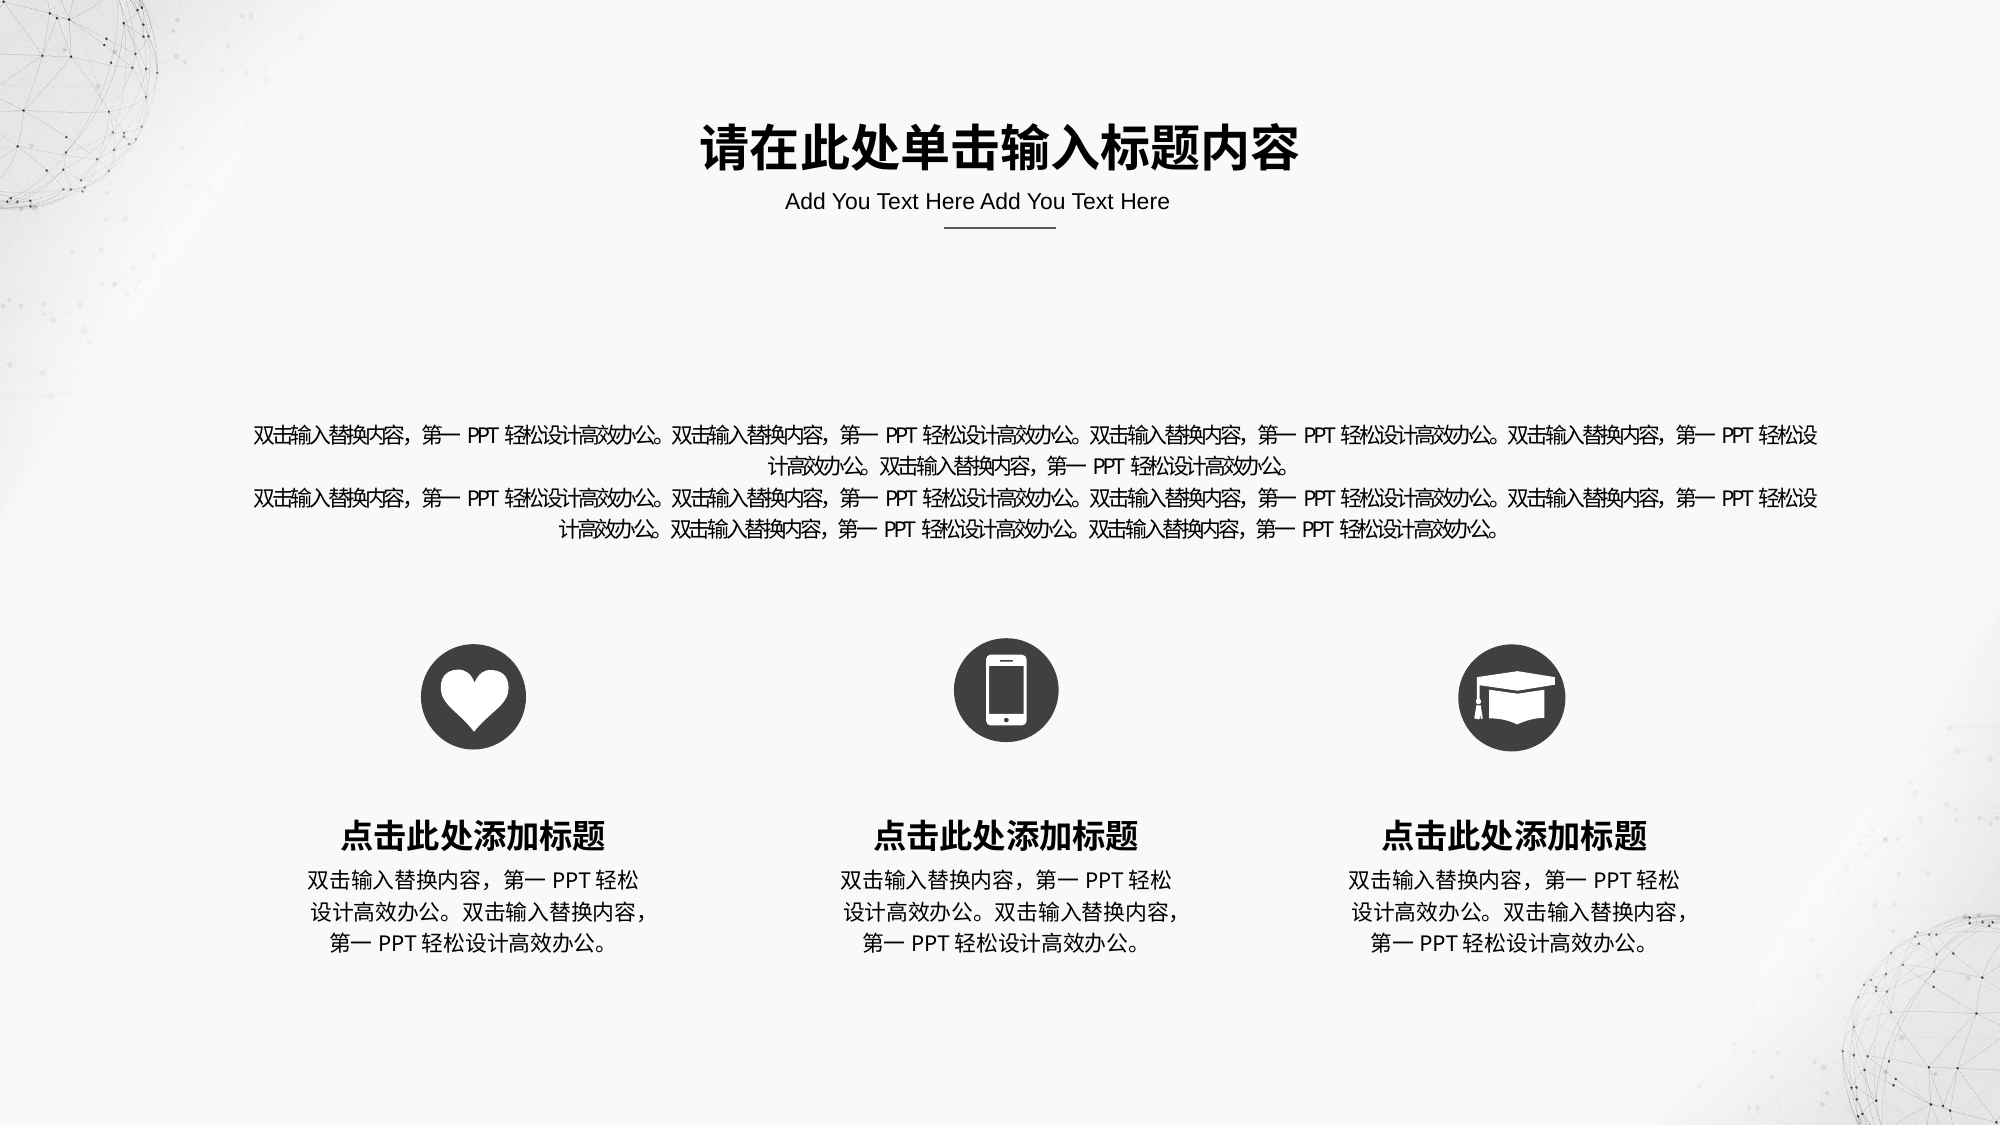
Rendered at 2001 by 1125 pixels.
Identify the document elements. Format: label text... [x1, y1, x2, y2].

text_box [953, 637, 1059, 743]
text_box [1451, 637, 1572, 758]
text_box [414, 637, 533, 756]
picture [0, 0, 2000, 1125]
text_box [828, 809, 1184, 963]
text_box 双击输入替换内容，第一PPT轻松设计高效办公。双击输入替换内容，第一PPT轻松设计高效办公。双击输入替换内容，第一PPT轻松设计高效办公。双击输入替换内容，第一PPT轻松设计高效办公。双击输入替换内容，第一PPT轻松设计高效办公。 双击输入替换内容，第一PPT轻松设计高效办公。双击输入替换内容，第一PPT轻松设计高效办公。双击输入替换内容，第一PPT轻松设计高效办公。双击输入替换内容，第一PPT轻松设计高效办公。双击输入替换内容，第一PPT轻松设计高效办公。双击输入替换内容，第一PPT轻松设计高效办公。 [232, 409, 1836, 581]
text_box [655, 111, 1345, 229]
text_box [1337, 809, 1693, 963]
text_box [296, 809, 651, 963]
